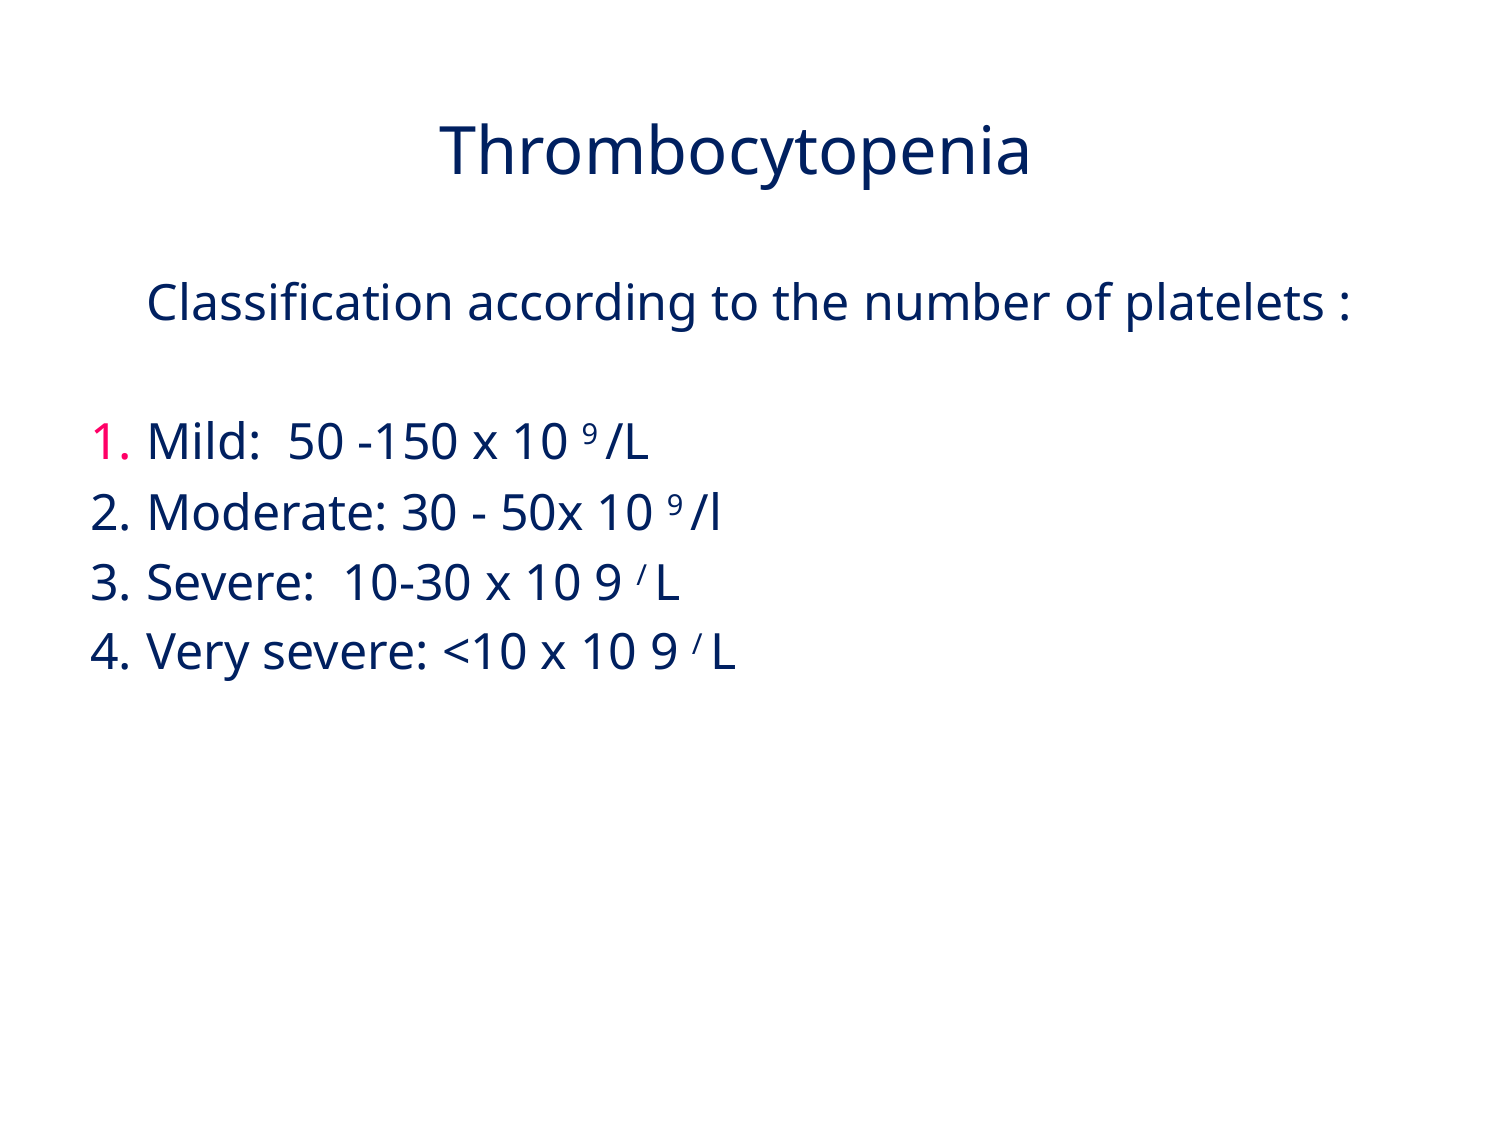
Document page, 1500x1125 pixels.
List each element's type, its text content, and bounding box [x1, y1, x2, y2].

list Classification according to the number of platelets : Mild: 50 -150 x 10 9 /L Moderate: 30 - 50x 10 9 /l Severe: 10-30 x 10 9 / L Very severe: <10 x 10 9 / L [74, 262, 1426, 1006]
title Thrombocytopenia [70, 93, 1421, 282]
